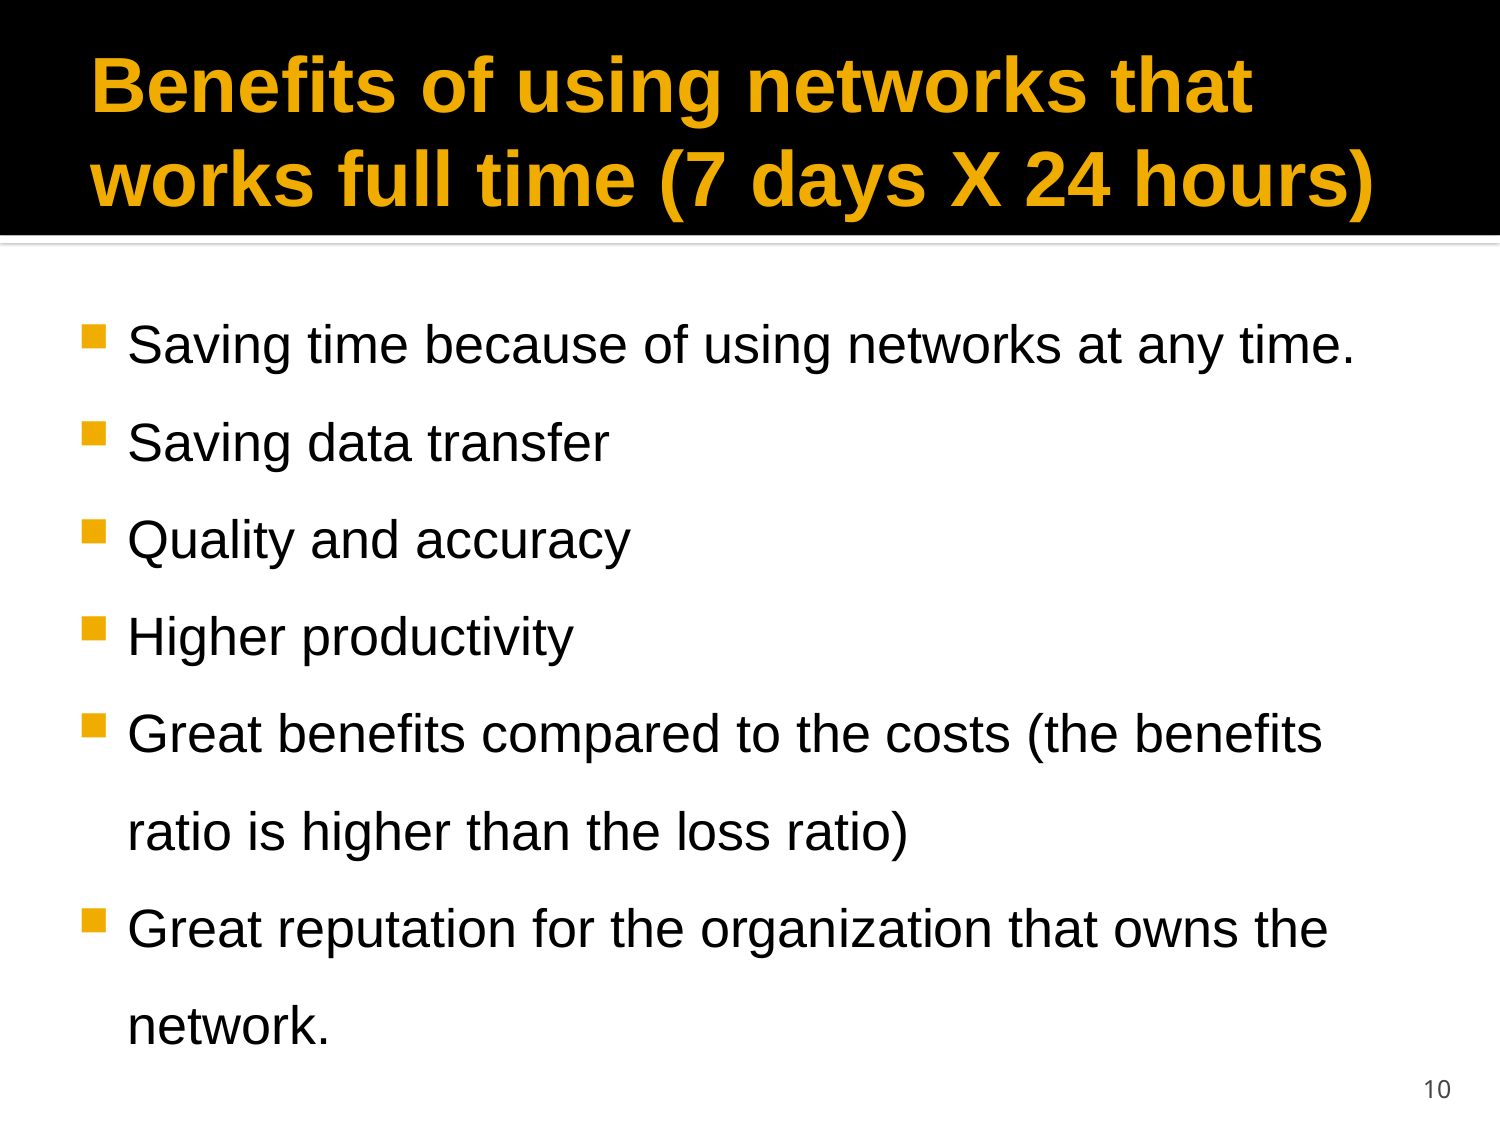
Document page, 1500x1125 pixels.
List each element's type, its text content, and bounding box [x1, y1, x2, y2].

slide_number 10 [1345, 1062, 1467, 1108]
title Benefits of using networks that works full time (7 days X 24 hours) [75, 25, 1425, 231]
list Saving time because of using networks at any time. Saving data transfer Quality and accuracy Higher productivity Great benefits compared to the costs (the benefits ratio is higher than the loss ratio) Great reputation for the organization that owns the network. [50, 262, 1438, 1075]
